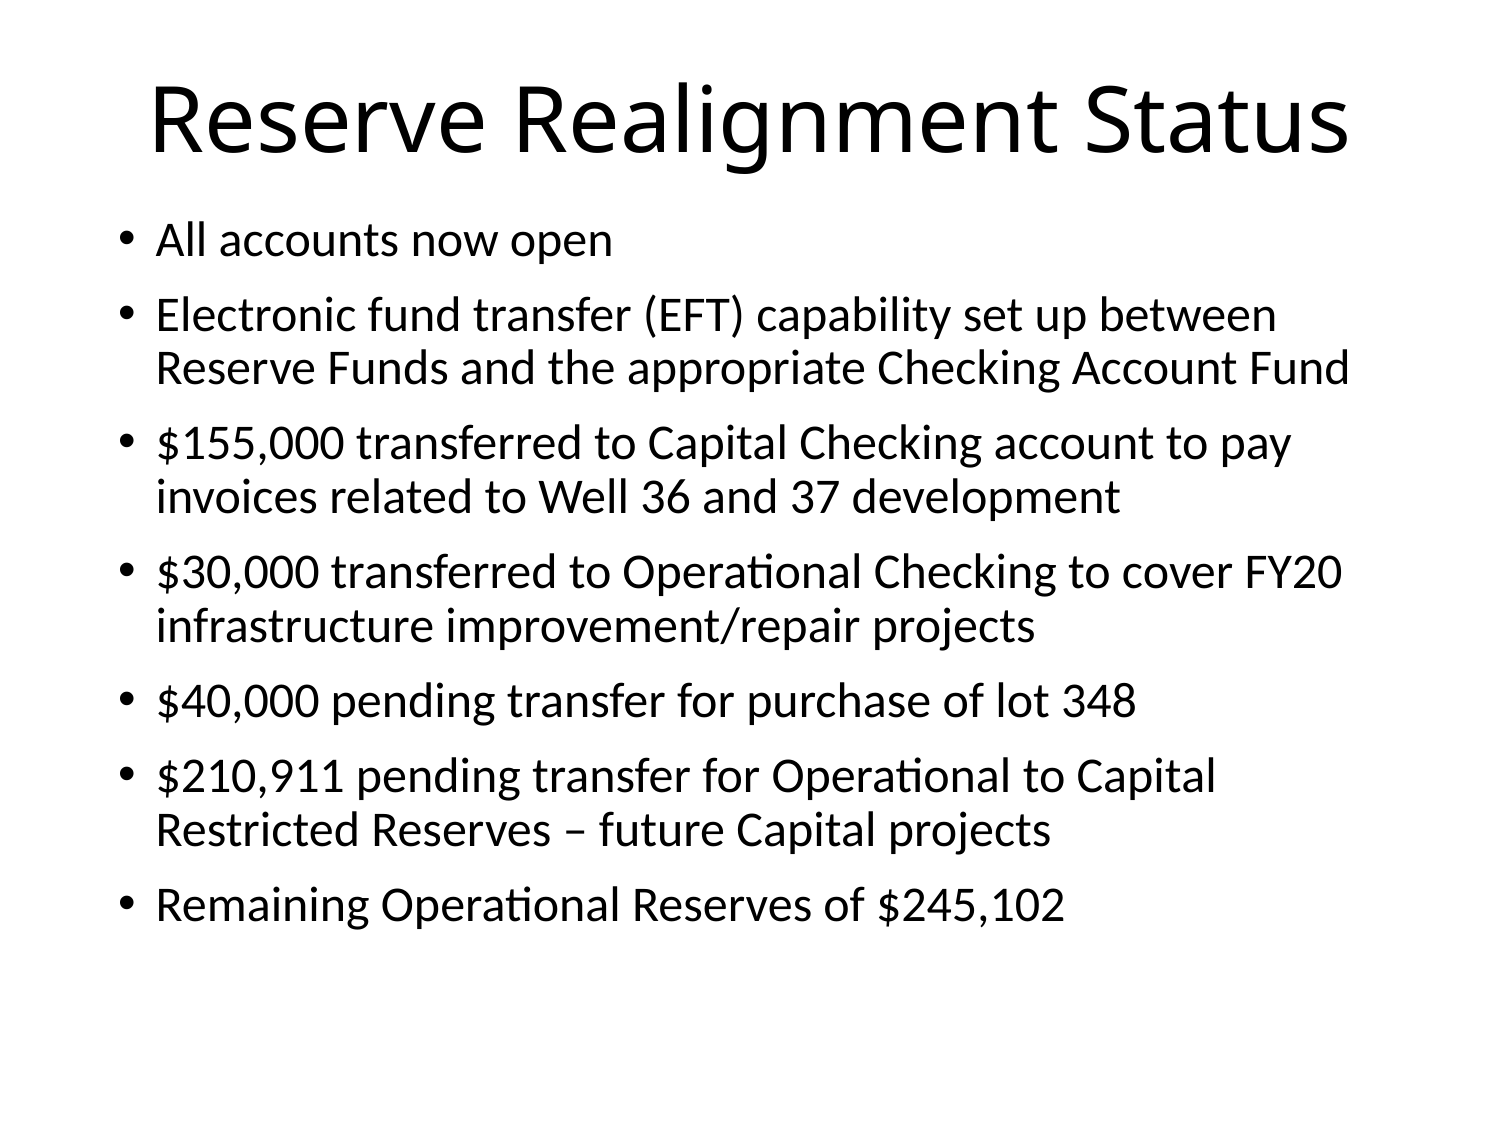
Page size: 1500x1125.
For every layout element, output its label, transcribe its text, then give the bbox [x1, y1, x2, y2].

title Reserve Realignment Status [103, 59, 1397, 187]
list All accounts now open Electronic fund transfer (EFT) capability set up between Reserve Funds and the appropriate Checking Account Fund $155,000 transferred to Capital Checking account to pay invoices related to Well 36 and 37 development $30,000 transferred to Operational Checking to cover FY20 infrastructure improvement/repair projects $40,000 pending transfer for purchase of lot 348 $210,911 pending transfer for Operational to Capital Restricted Reserves – future Capital projects Remaining Operational Reserves of $245,102 [103, 205, 1397, 1007]
